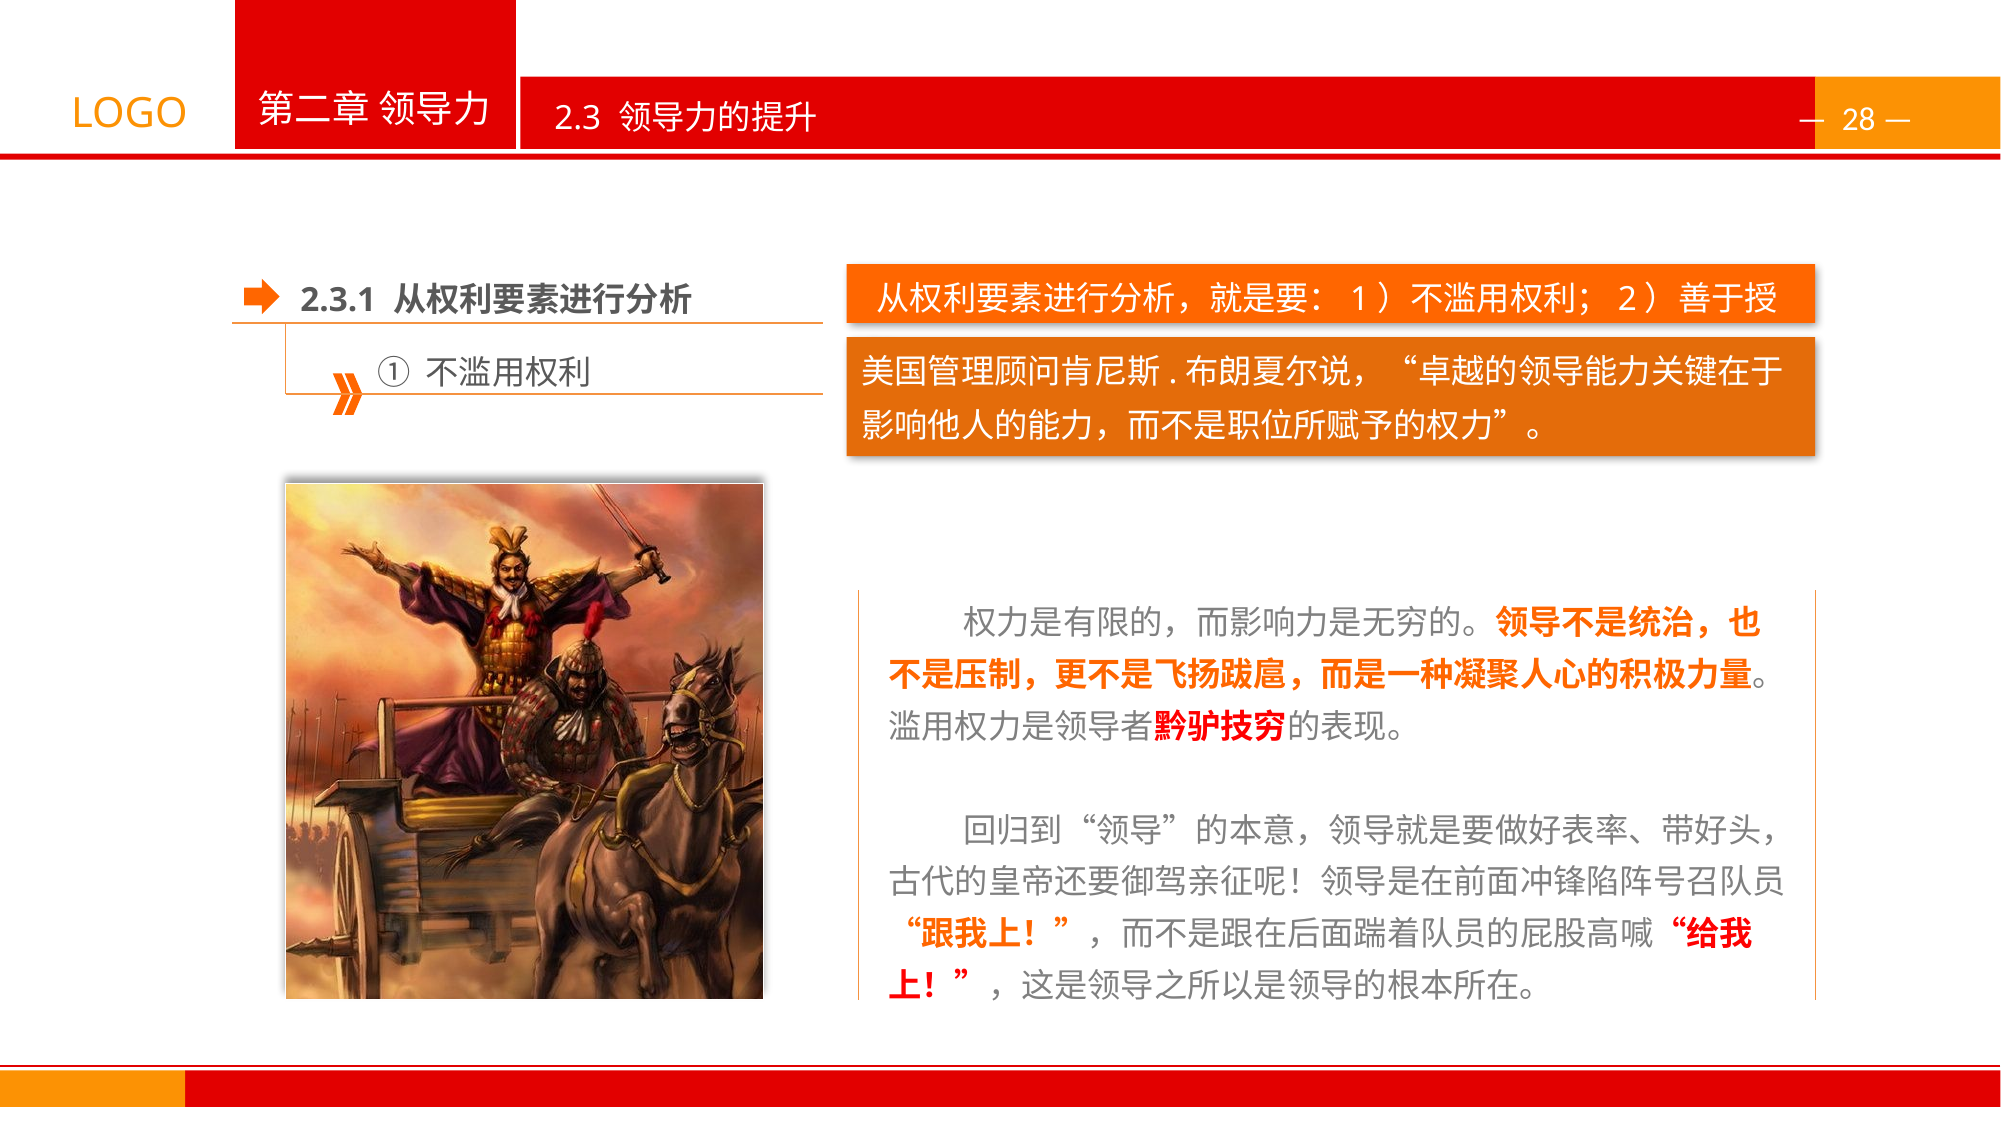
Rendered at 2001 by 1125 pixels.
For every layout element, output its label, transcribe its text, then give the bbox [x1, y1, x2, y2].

picture [285, 483, 765, 1000]
text_box 回归到“领导”的本意，领导就是要做好表率、带好头，古代的皇帝还要御驾亲征呢！领导是在前面冲锋陷阵号召队员“跟我上！”，而不是跟在后面踹着队员的屁股高喊“给我上！”，这是领导之所以是领导的根本所在。 [873, 789, 1807, 1012]
text_box [330, 403, 346, 417]
text_box [242, 276, 282, 317]
text_box 权力是有限的，而影响力是无穷的。领导不是统治，也不是压制，更不是飞扬跋扈，而是一种凝聚人心的积极力量。滥用权力是领导者黔驴技穷的表现。 [873, 581, 1807, 753]
text_box [342, 371, 362, 393]
text_box 从权利要素进行分析，就是要：1）不滥用权利；2）善于授权。 [846, 264, 1816, 323]
text_box ① 不滥用权利 [362, 339, 846, 399]
text_box 美国管理顾问肯尼斯.布朗夏尔说，“卓越的领导能力关键在于影响他人的能力，而不是职位所赋予的权力”。 [846, 337, 1816, 457]
text_box [342, 403, 361, 417]
text_box [330, 371, 350, 393]
text_box 2.3.1 从权利要素进行分析 [285, 266, 845, 326]
